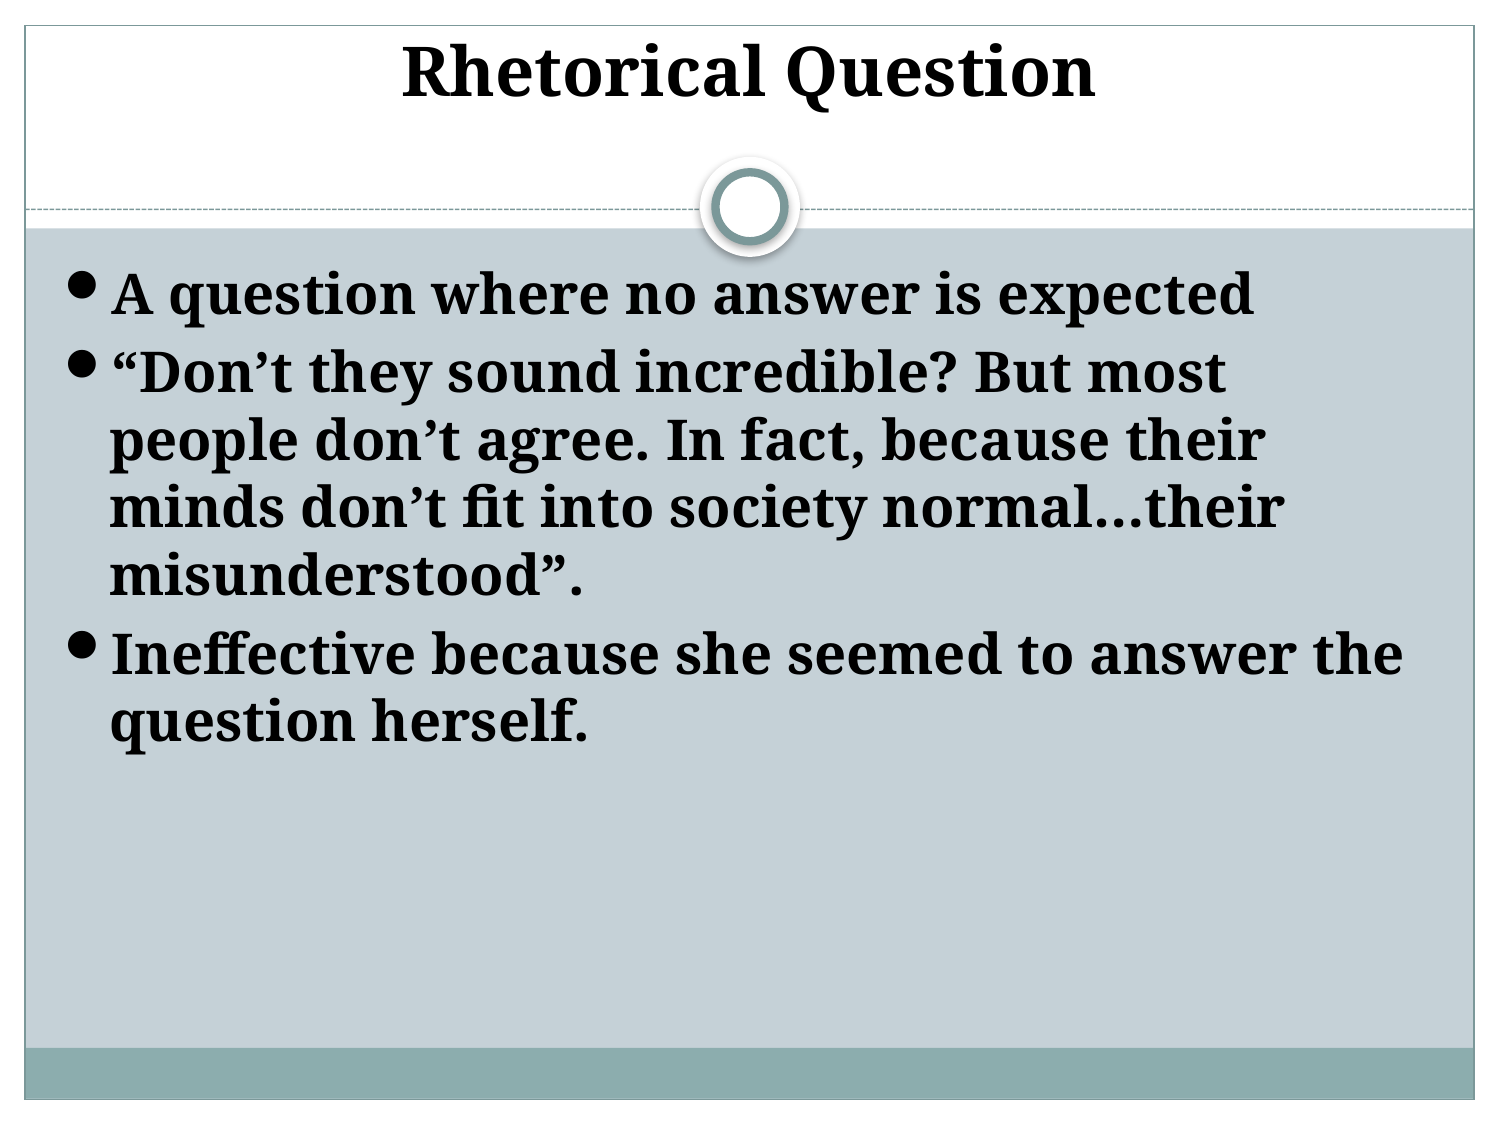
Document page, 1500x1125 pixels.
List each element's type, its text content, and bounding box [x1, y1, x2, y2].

title Rhetorical Question [49, 0, 1450, 200]
list A question where no answer is expected “Don’t they sound incredible? But most people don’t agree. In fact, because their minds don’t fit into society normal…their misunderstood”. Ineffective because she seemed to answer the question herself. [49, 250, 1445, 1001]
